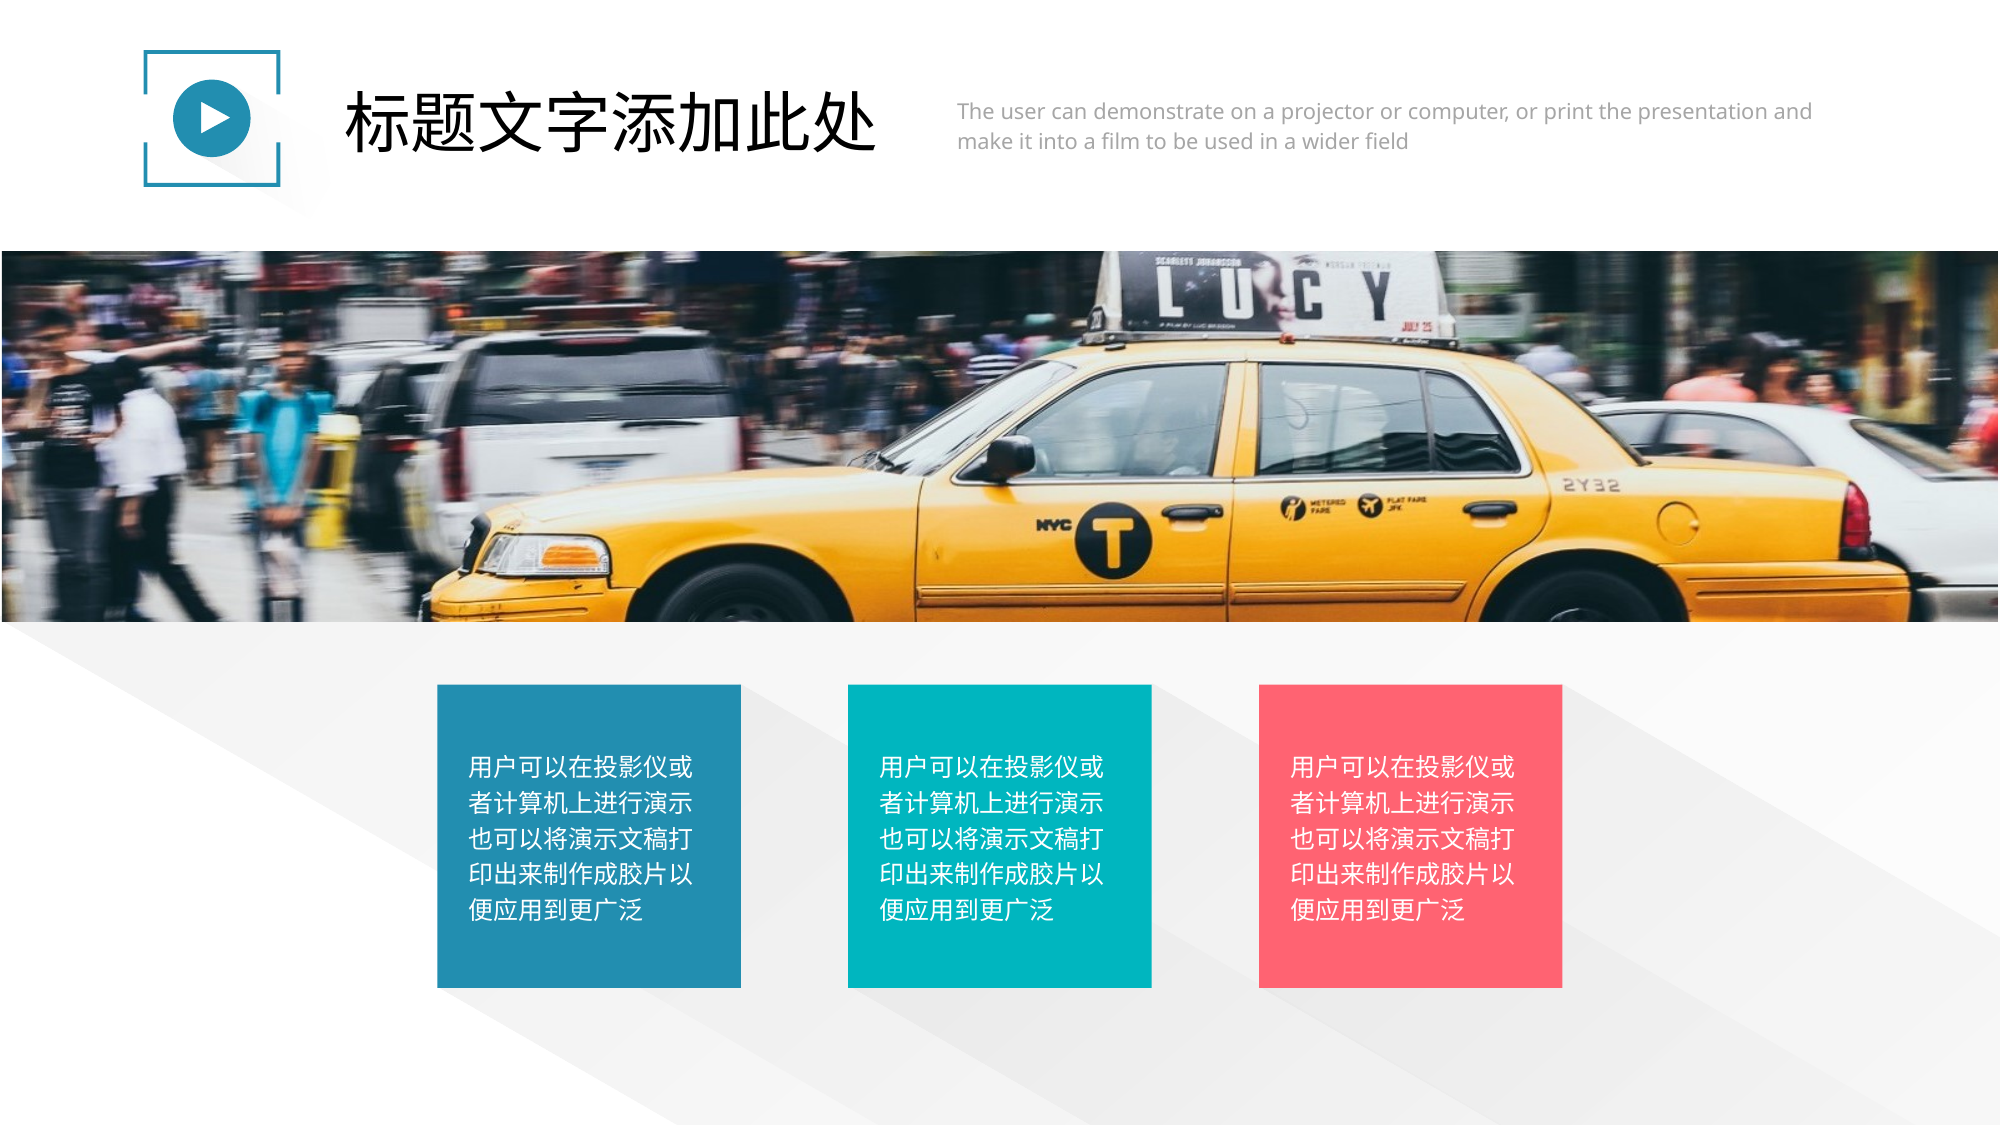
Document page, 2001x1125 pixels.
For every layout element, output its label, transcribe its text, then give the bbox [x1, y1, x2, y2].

text_box The user can demonstrate on a projector or computer, or print the presentation and make it into a film to be used in a wider field [942, 86, 1857, 162]
picture [1, 251, 1998, 622]
text_box 标题文字添加此处 [338, 73, 894, 168]
text_box [2, 258, 2000, 873]
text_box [143, 49, 338, 190]
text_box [437, 684, 2000, 1125]
